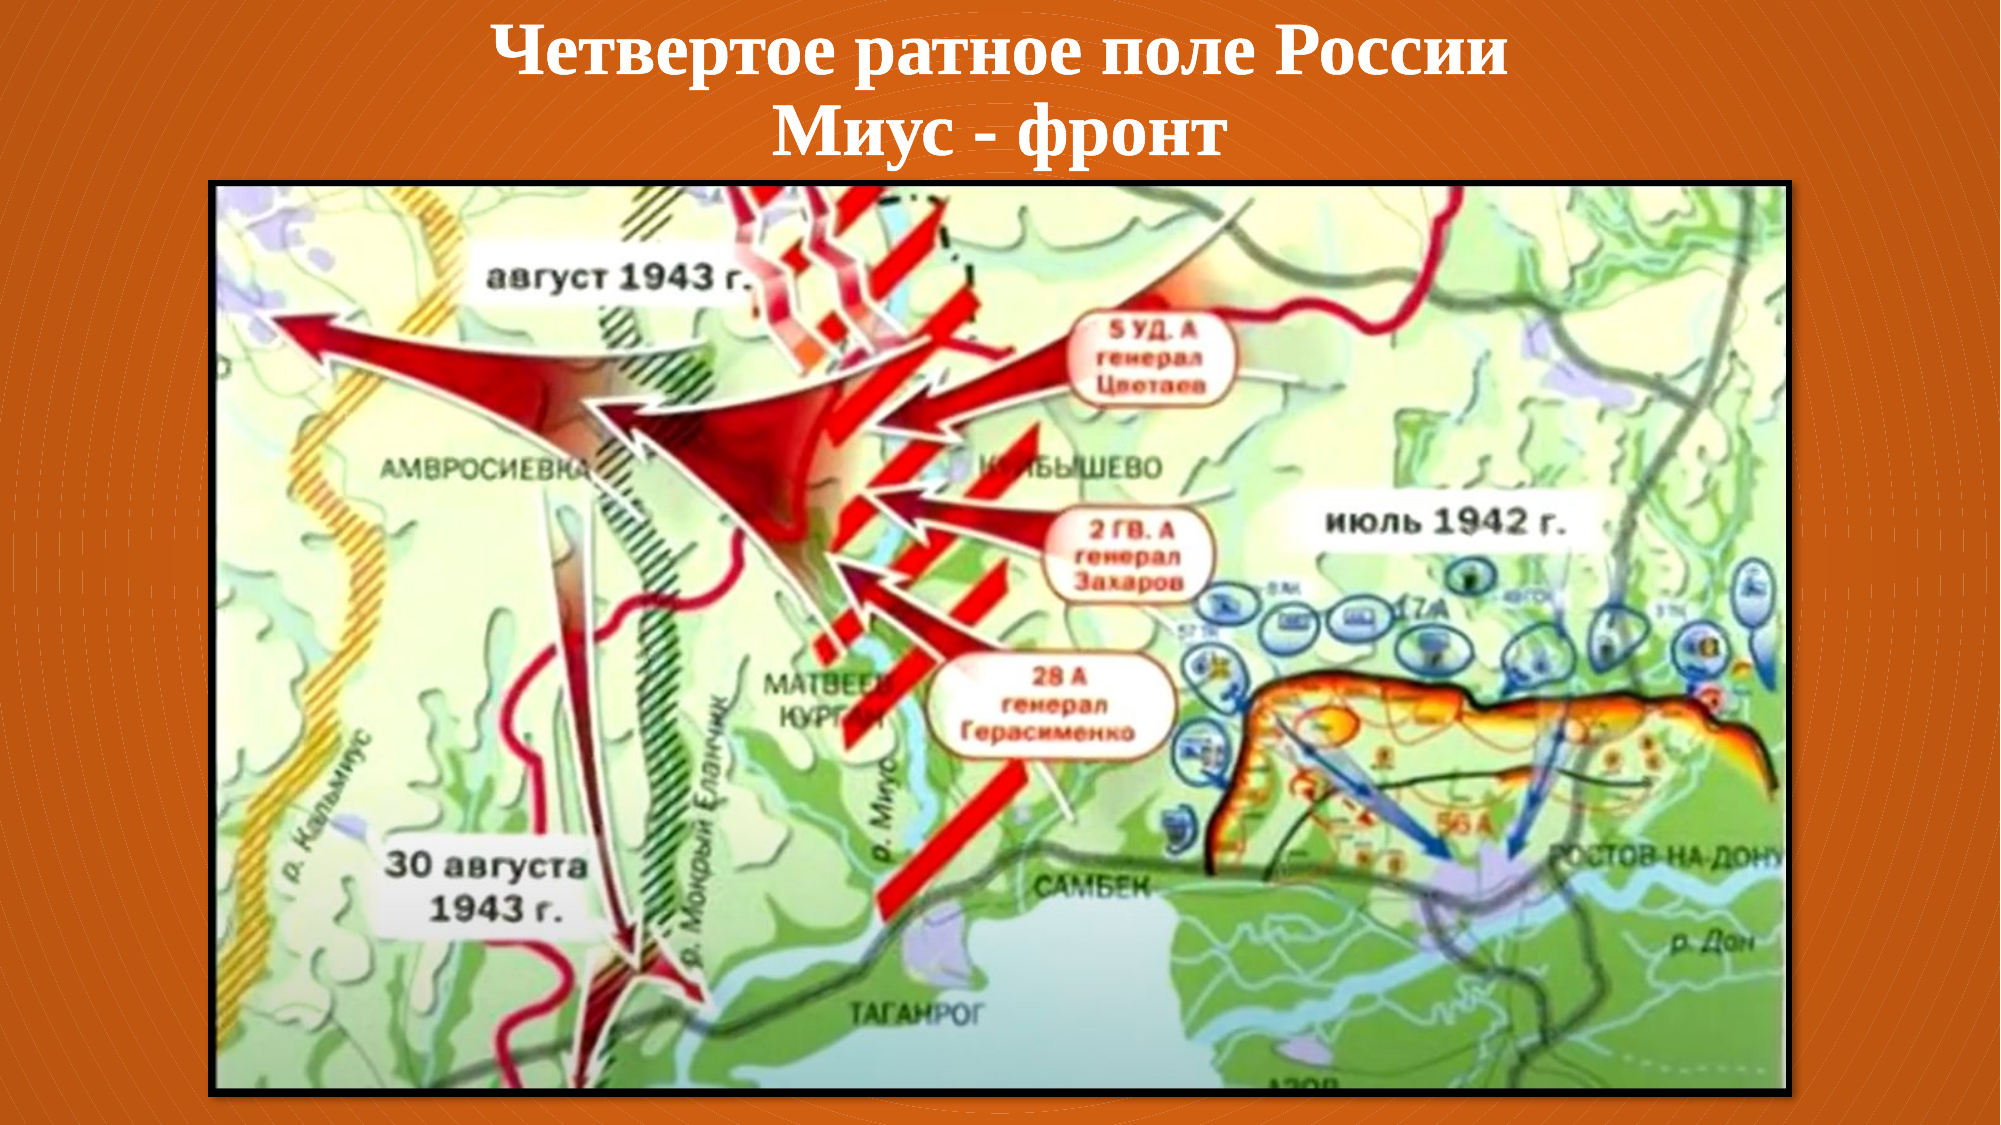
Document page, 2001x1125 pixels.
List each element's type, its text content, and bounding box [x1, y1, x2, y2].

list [214, 185, 1786, 1091]
title Четвертое ратное поле России Миус - фронт [320, 15, 1680, 165]
